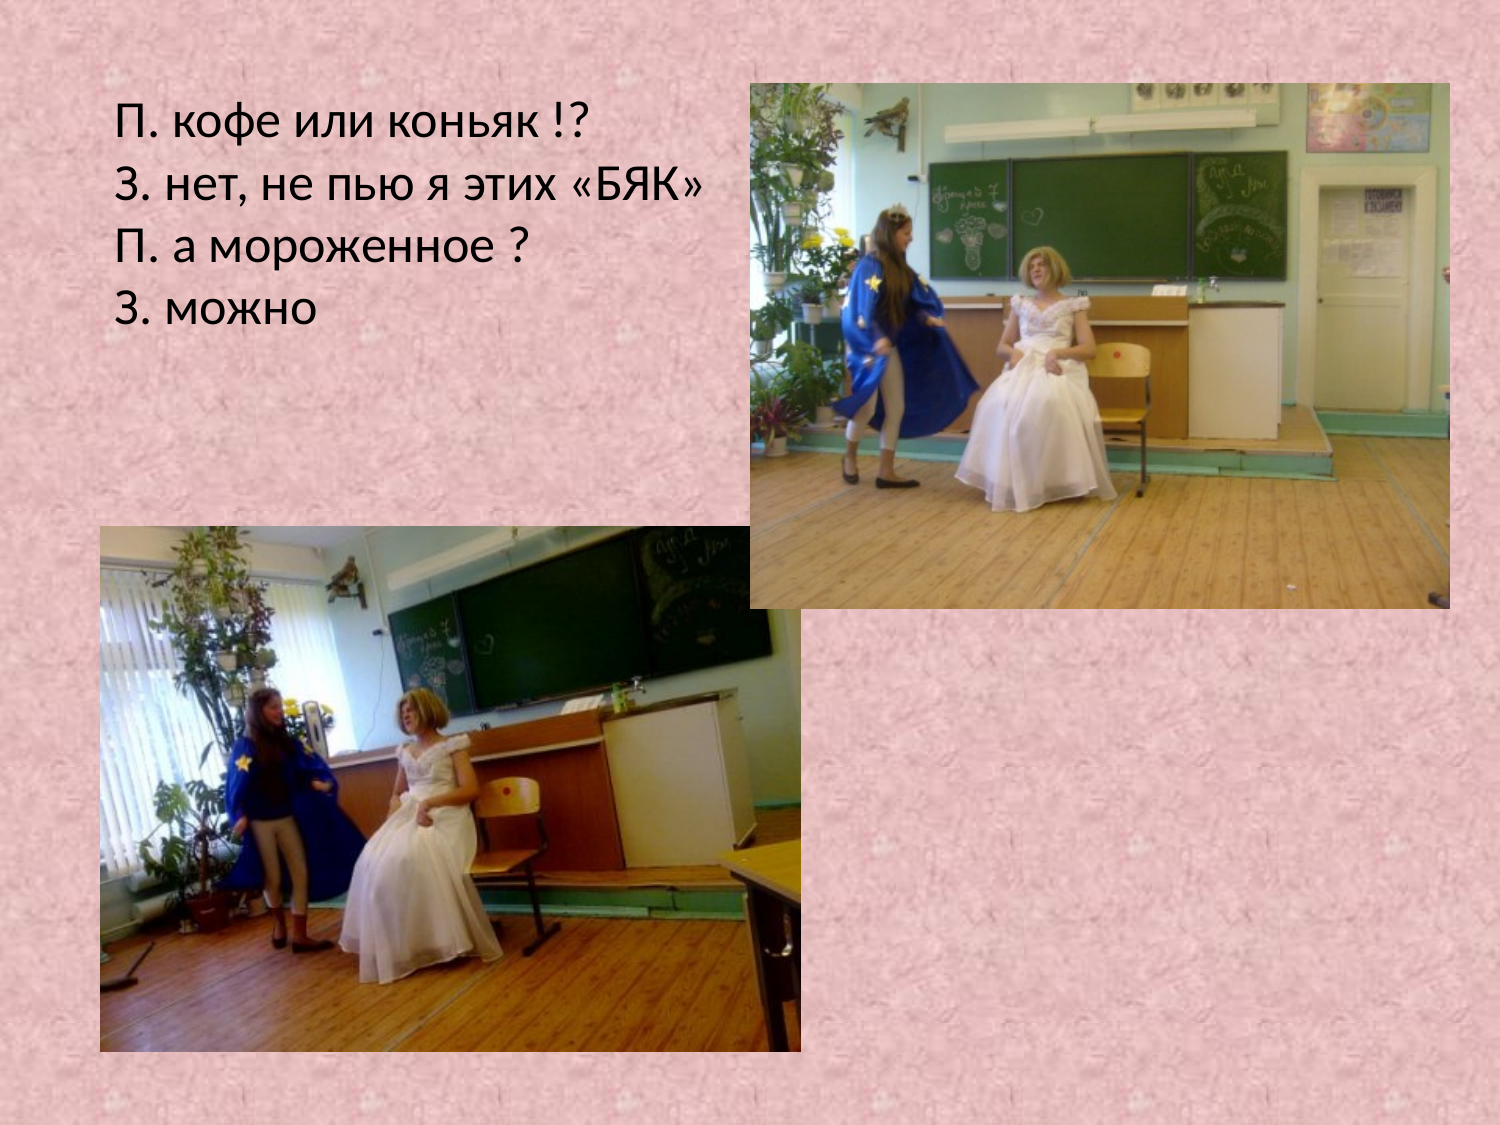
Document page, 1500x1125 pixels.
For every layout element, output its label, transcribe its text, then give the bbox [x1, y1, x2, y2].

picture [0, 0, 1500, 1125]
text_box П. кофе или коньяк !? З. нет, не пью я этих «БЯК» П. а мороженное ? З. можно [100, 78, 851, 343]
